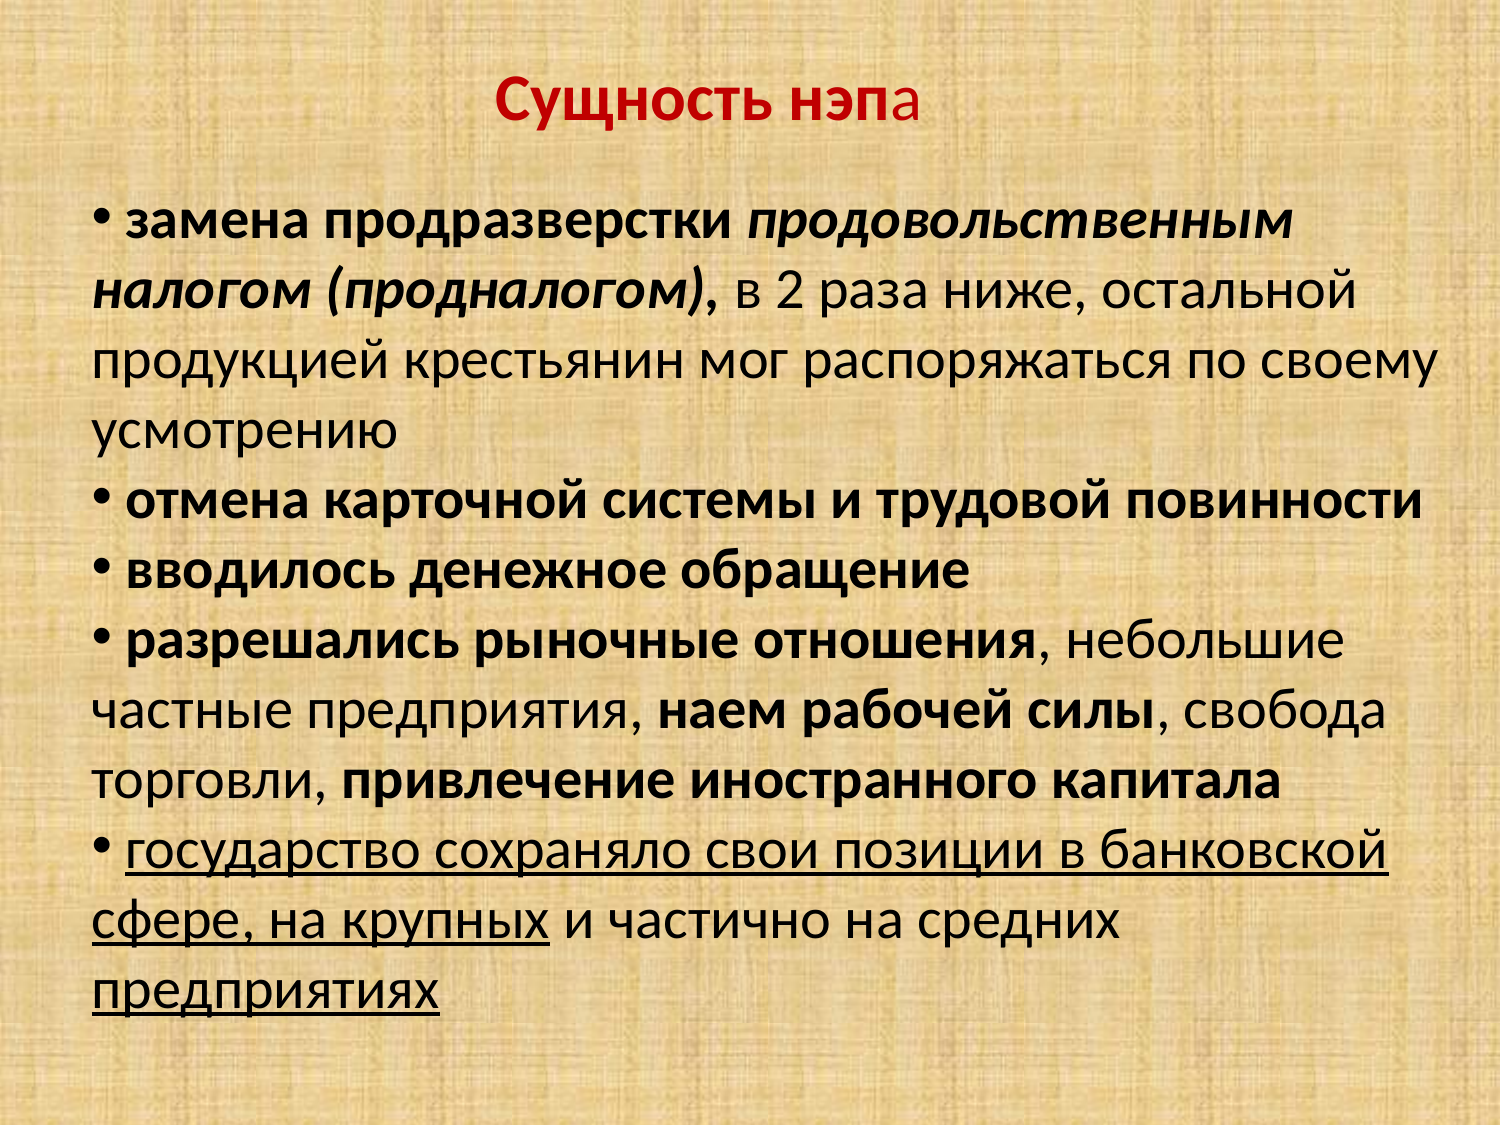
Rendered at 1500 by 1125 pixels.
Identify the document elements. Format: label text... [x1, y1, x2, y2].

title Сущность нэпа [41, 0, 1392, 188]
picture [0, 0, 1500, 1125]
list замена продразверстки продовольственным налогом (продналогом), в 2 раза ниже, остальной продукцией крестьянин мог распоряжаться по своему усмотрению отмена карточной системы и трудовой повинности вводилось денежное обращение разрешались рыночные отношения, небольшие частные предприятия, наем рабочей силы, свобода торговли, привлечение иностранного капитала государство сохраняло свои позиции в банковской сфере, на крупных и частично на средних предприятиях [76, 172, 1483, 916]
